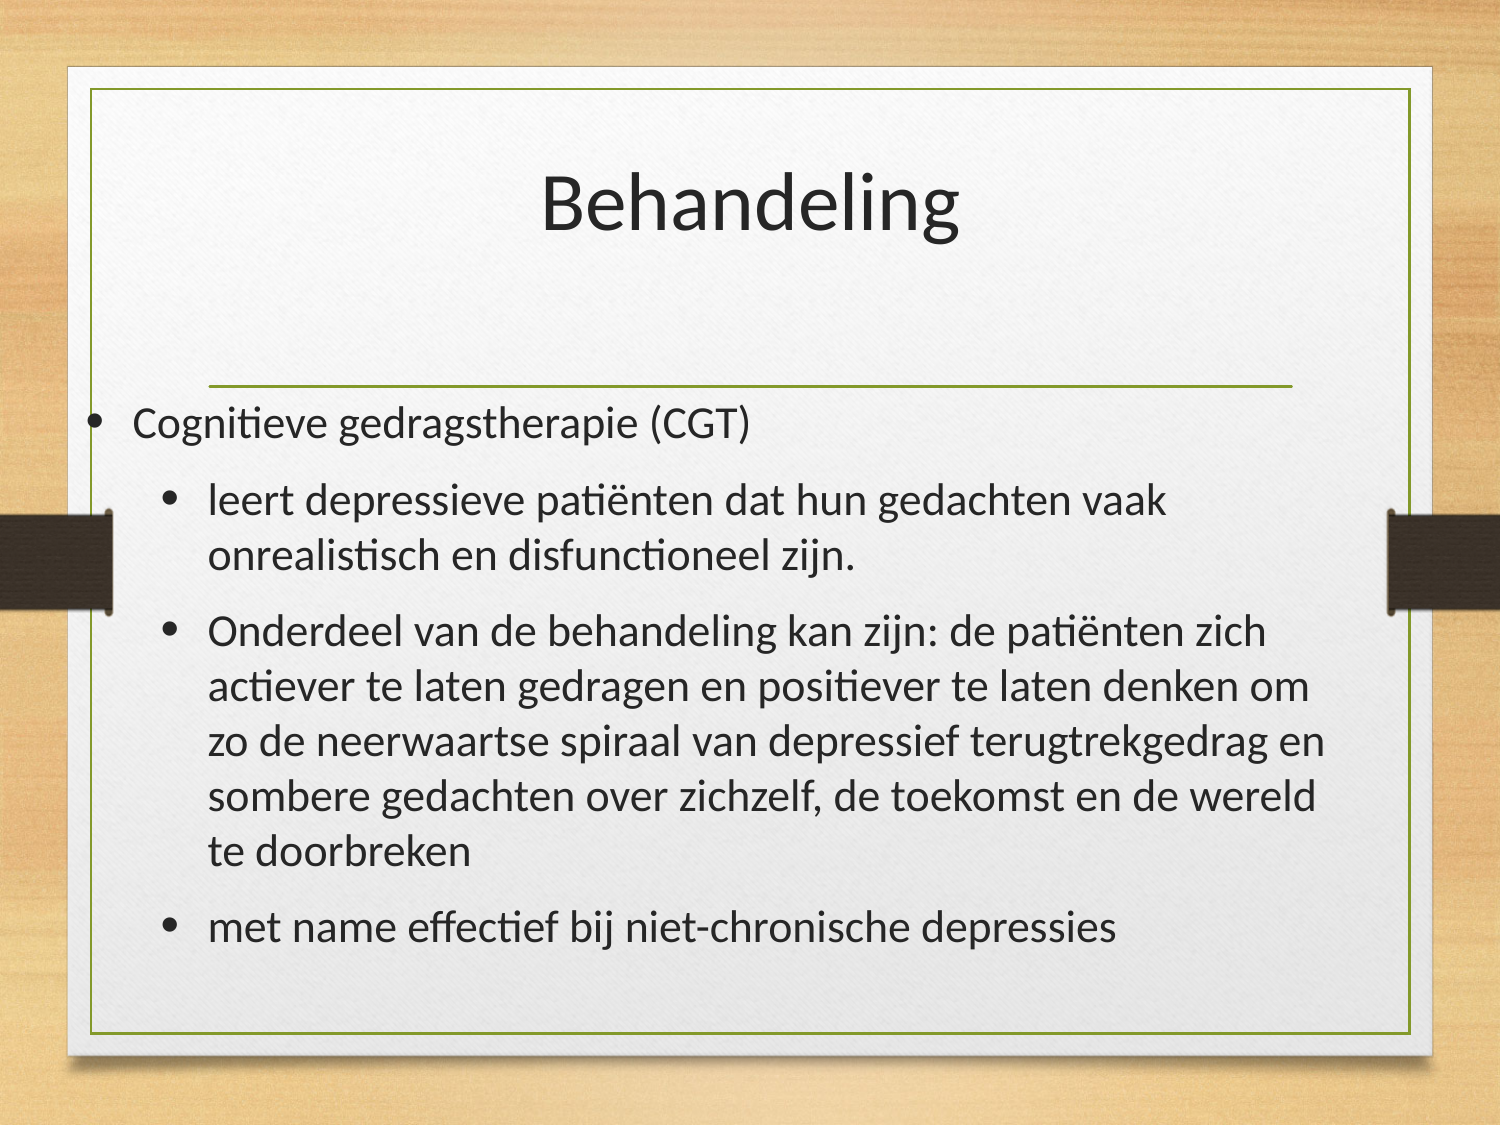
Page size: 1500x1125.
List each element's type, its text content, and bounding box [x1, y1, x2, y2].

picture [0, 0, 1500, 1125]
title Behandeling [193, 90, 1309, 304]
list Cognitieve gedragstherapie (CGT) leert depressieve patiënten dat hun gedachten vaak onrealistisch en disfunctioneel zijn. Onderdeel van de behandeling kan zijn: de patiënten zich actiever te laten gedragen en positiever te laten denken om zo de neerwaartse spiraal van depressief terugtrekgedrag en sombere gedachten over zichzelf, de toekomst en de wereld te doorbreken met name effectief bij niet-chronische depressies [70, 385, 1365, 1012]
